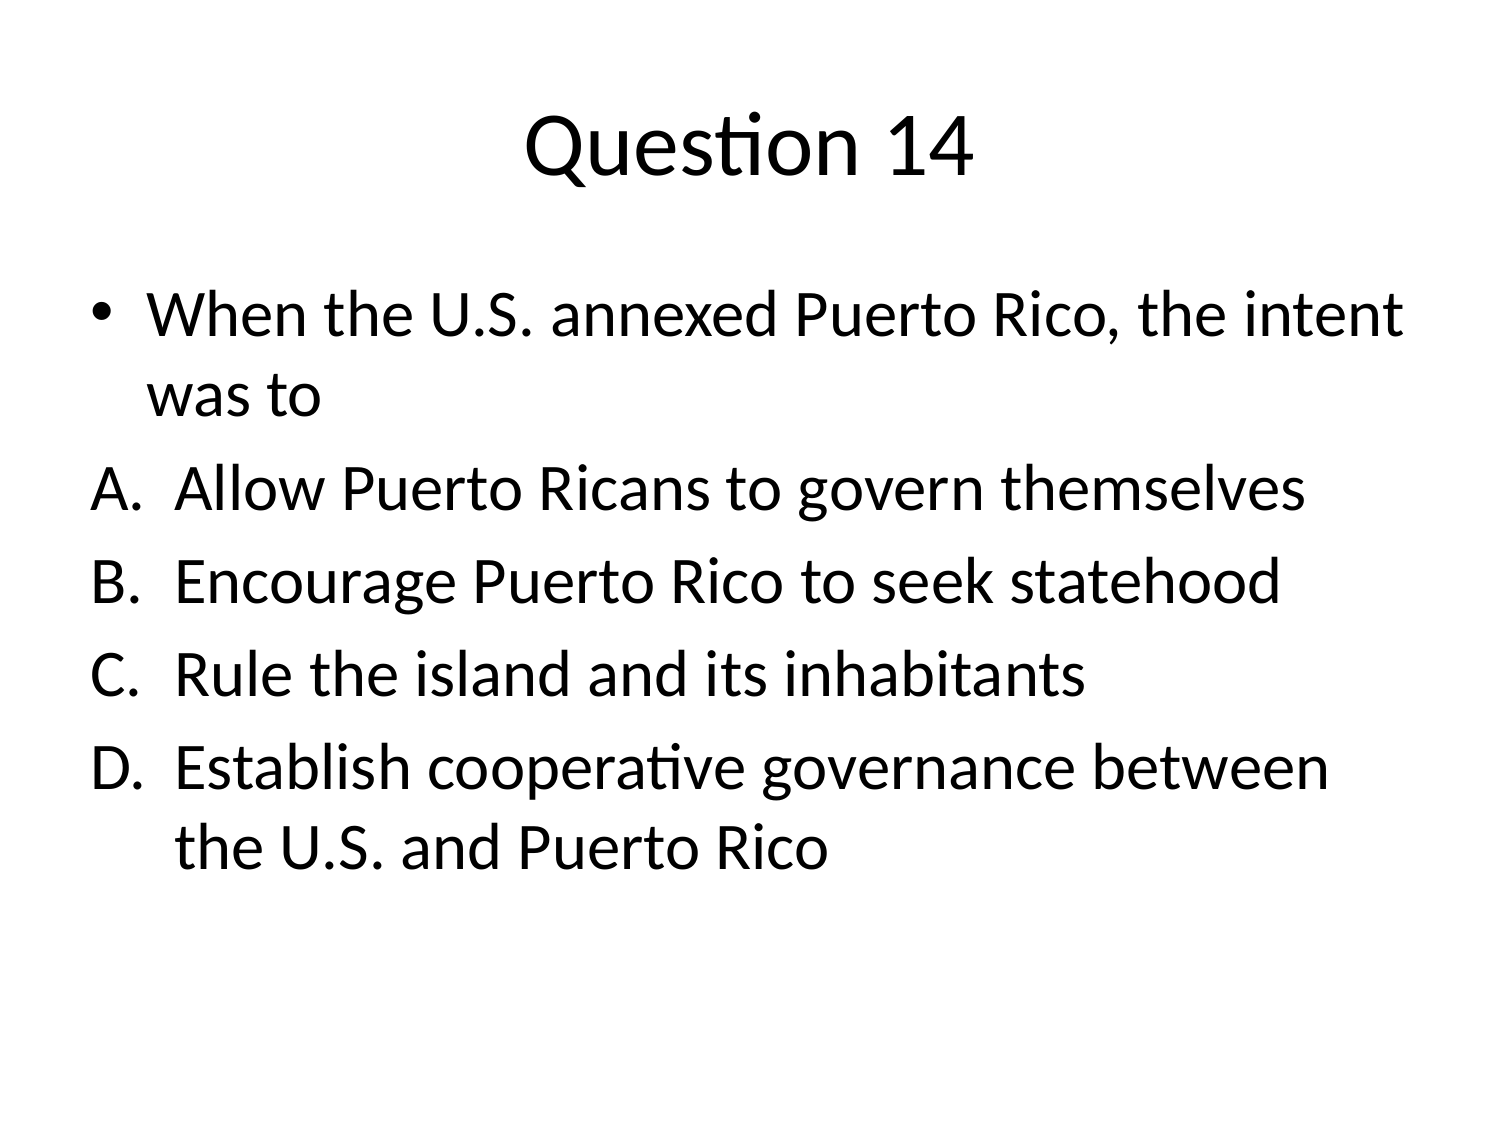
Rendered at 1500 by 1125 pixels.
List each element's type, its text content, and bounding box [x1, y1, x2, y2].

list When the U.S. annexed Puerto Rico, the intent was to Allow Puerto Ricans to govern themselves Encourage Puerto Rico to seek statehood Rule the island and its inhabitants Establish cooperative governance between the U.S. and Puerto Rico [75, 262, 1425, 1005]
title Question 14 [75, 45, 1425, 233]
